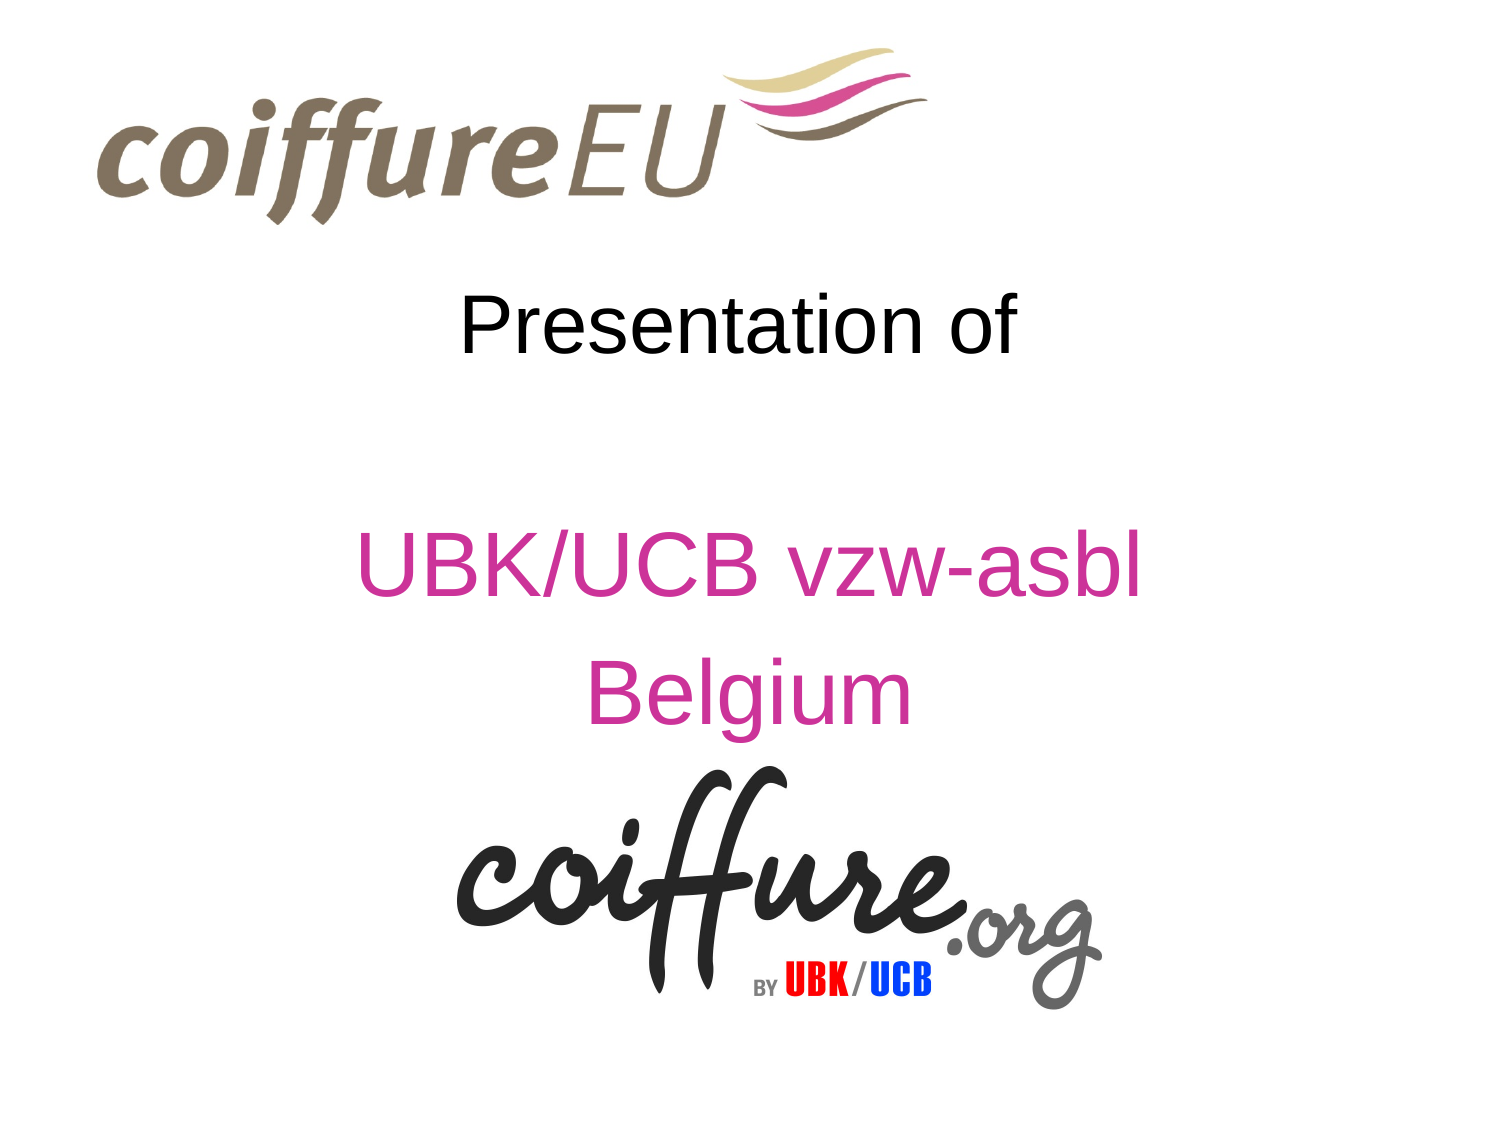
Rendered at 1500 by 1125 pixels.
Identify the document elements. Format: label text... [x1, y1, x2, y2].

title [88, 42, 936, 231]
picture [418, 751, 1140, 1025]
list Presentation of UBK/UCB vzw-asbl Belgium logo [75, 262, 1425, 1005]
